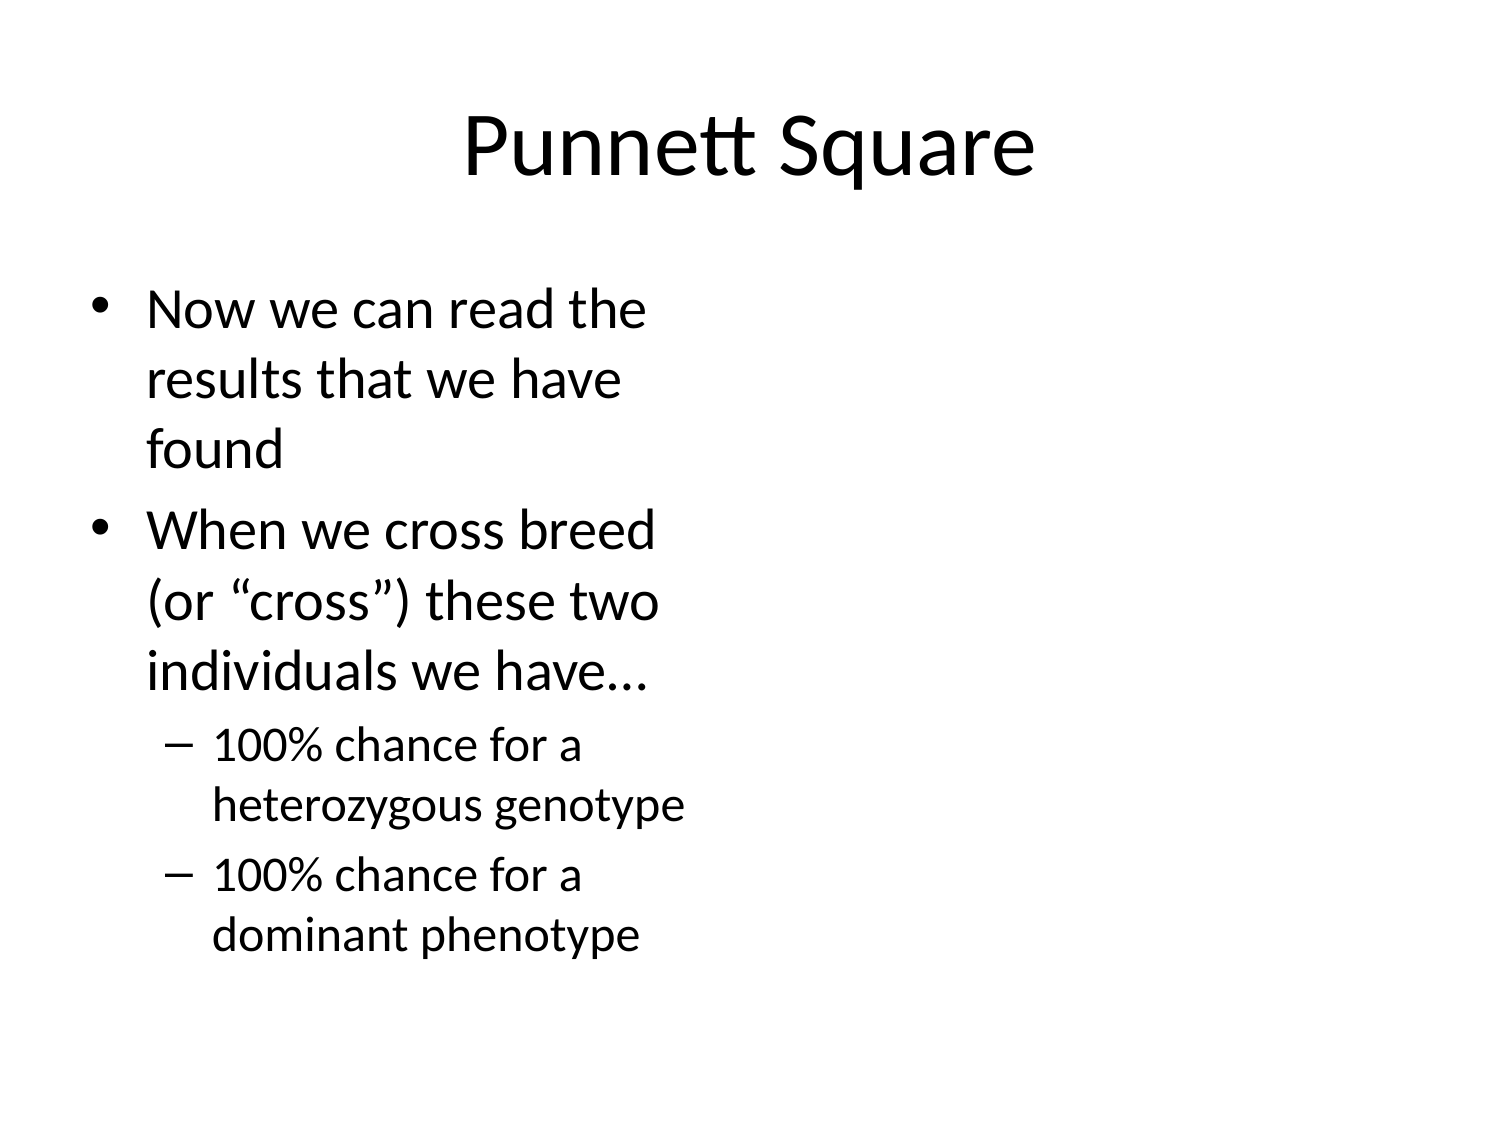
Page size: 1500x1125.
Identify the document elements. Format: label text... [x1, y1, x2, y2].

list Now we can read the results that we have found When we cross breed (or “cross”) these two individuals we have… 100% chance for a heterozygous genotype 100% chance for a dominant phenotype [75, 262, 738, 1005]
title Punnett Square [75, 45, 1425, 233]
